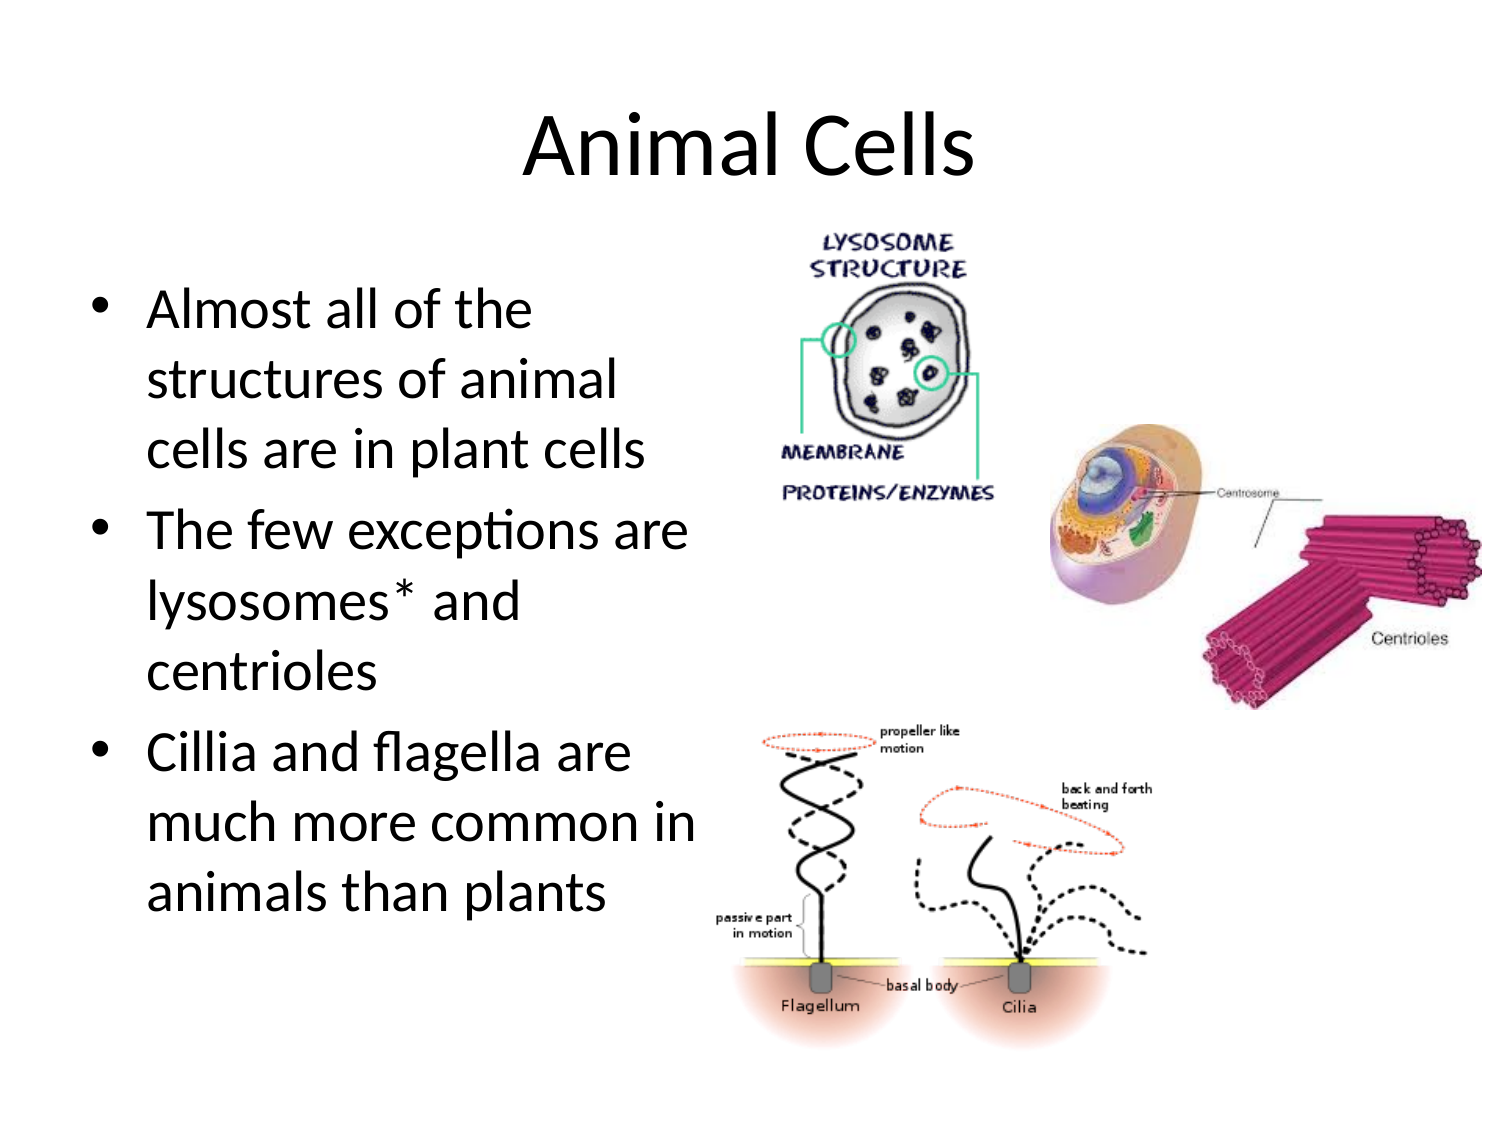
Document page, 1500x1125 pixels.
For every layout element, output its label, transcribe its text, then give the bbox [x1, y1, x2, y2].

list Almost all of the structures of animal cells are in plant cells The few exceptions are lysosomes* and centrioles Cillia and flagella are much more common in animals than plants [75, 262, 738, 1005]
picture [774, 227, 1001, 509]
picture [662, 424, 1482, 1121]
title Animal Cells [75, 45, 1425, 233]
